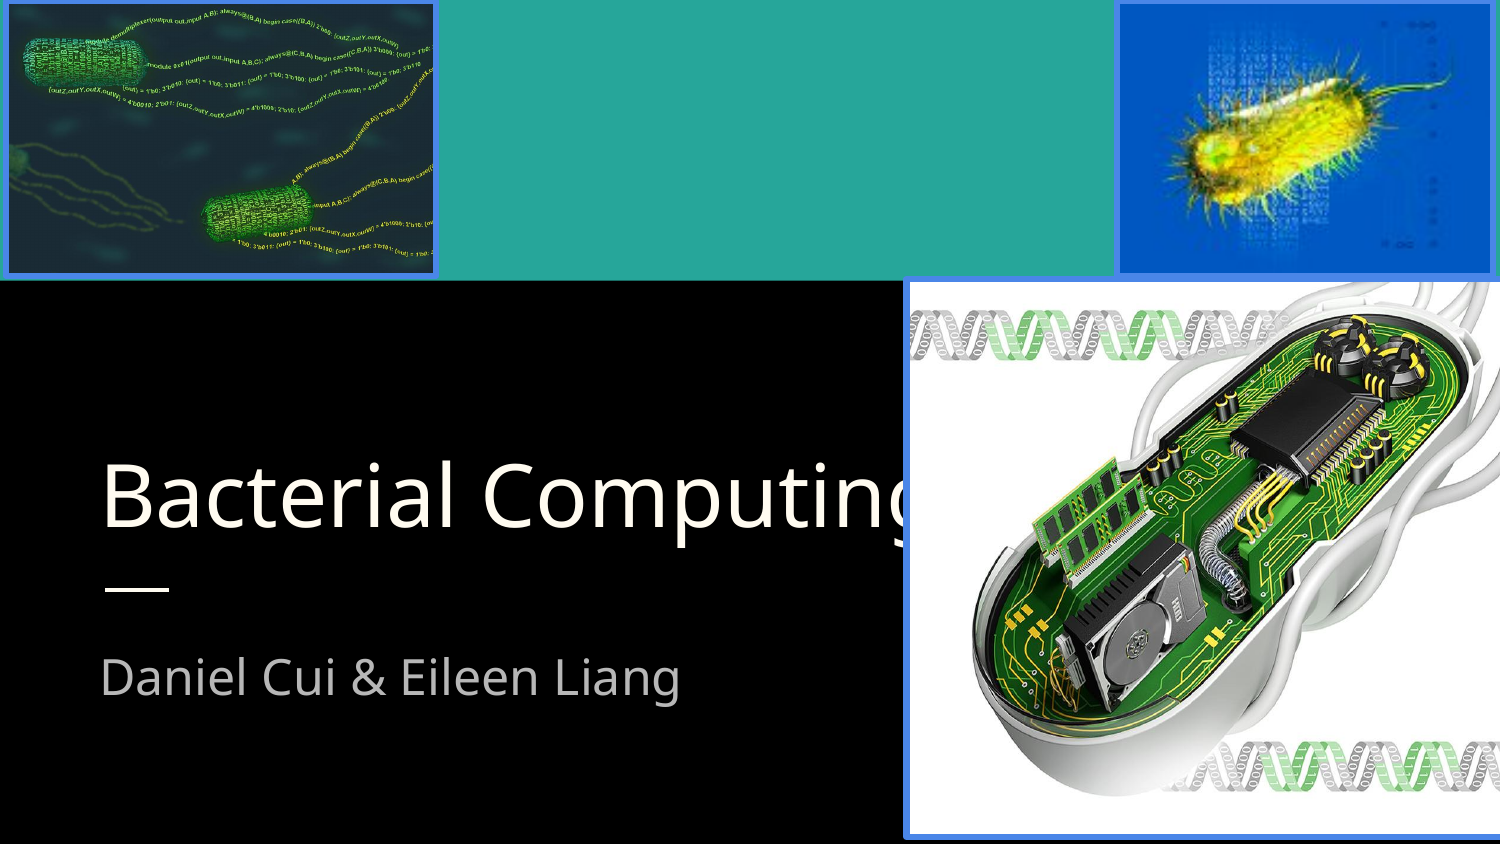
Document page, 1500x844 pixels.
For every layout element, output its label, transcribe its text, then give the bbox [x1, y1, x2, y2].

title Bacterial Computing [84, 310, 903, 561]
picture [1119, 3, 1491, 273]
picture [8, 3, 434, 273]
picture [909, 281, 1500, 835]
subtitle Daniel Cui & Eileen Liang [84, 630, 903, 760]
